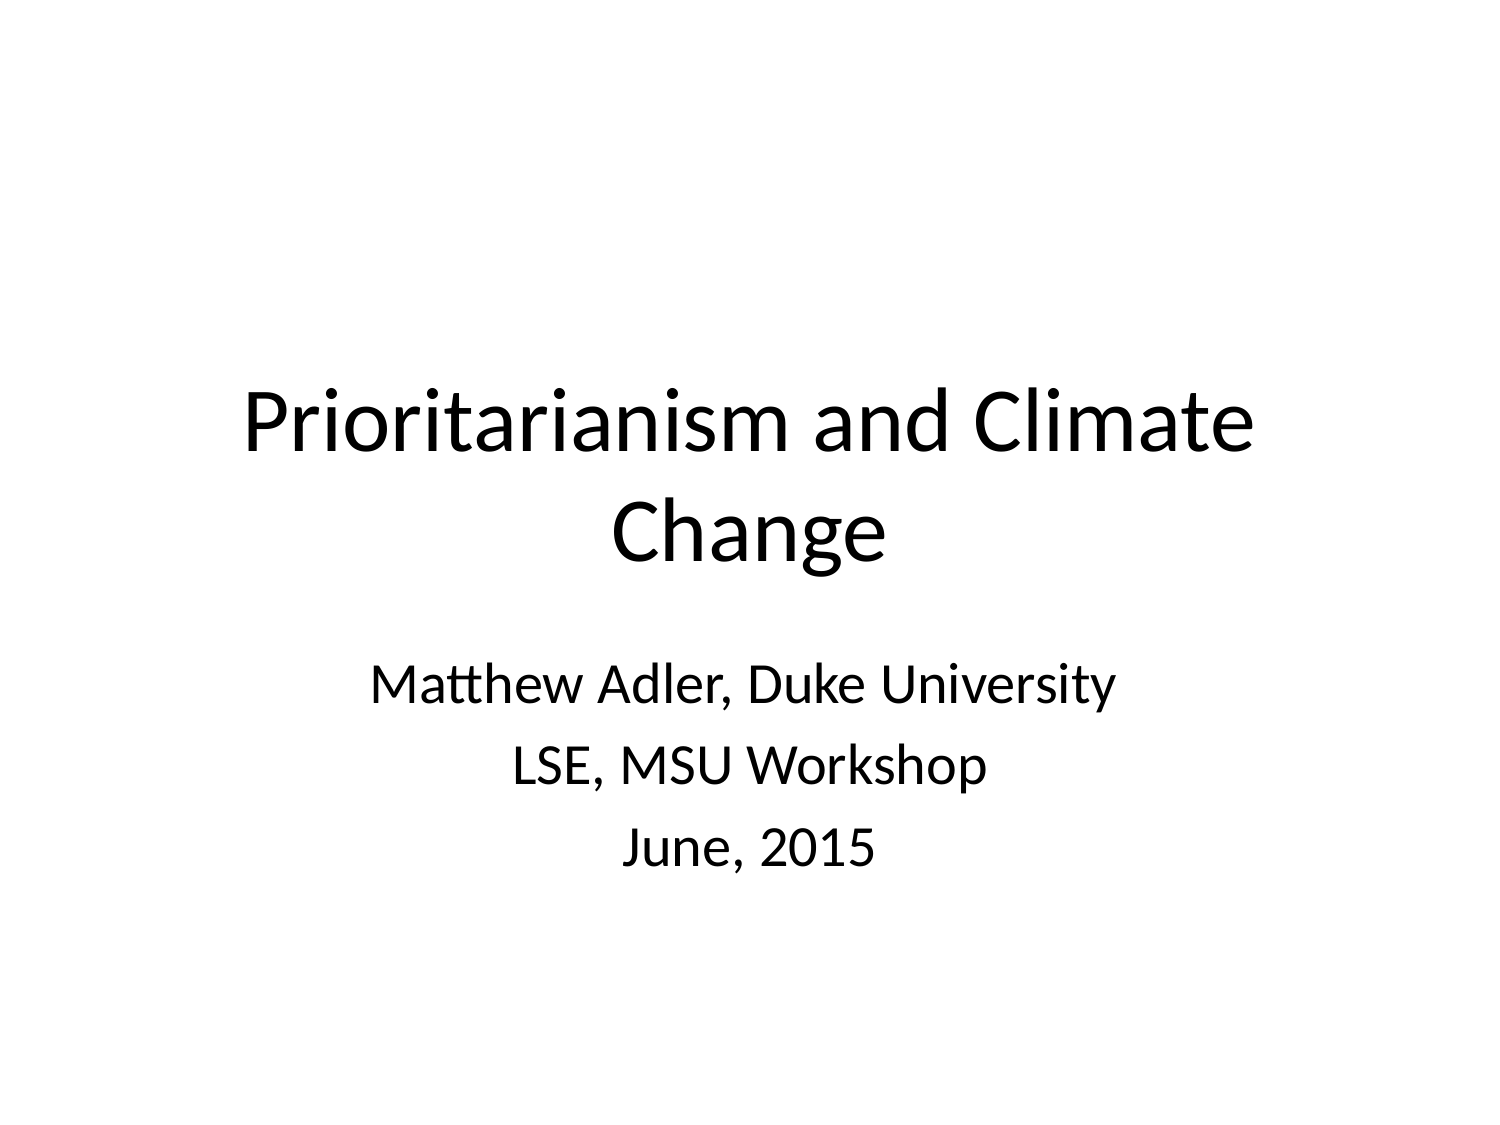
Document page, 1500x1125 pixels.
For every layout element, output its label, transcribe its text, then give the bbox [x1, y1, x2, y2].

title Prioritarianism and Climate Change [112, 349, 1388, 591]
subtitle Matthew Adler, Duke University LSE, MSU Workshop June, 2015 [225, 637, 1275, 925]
